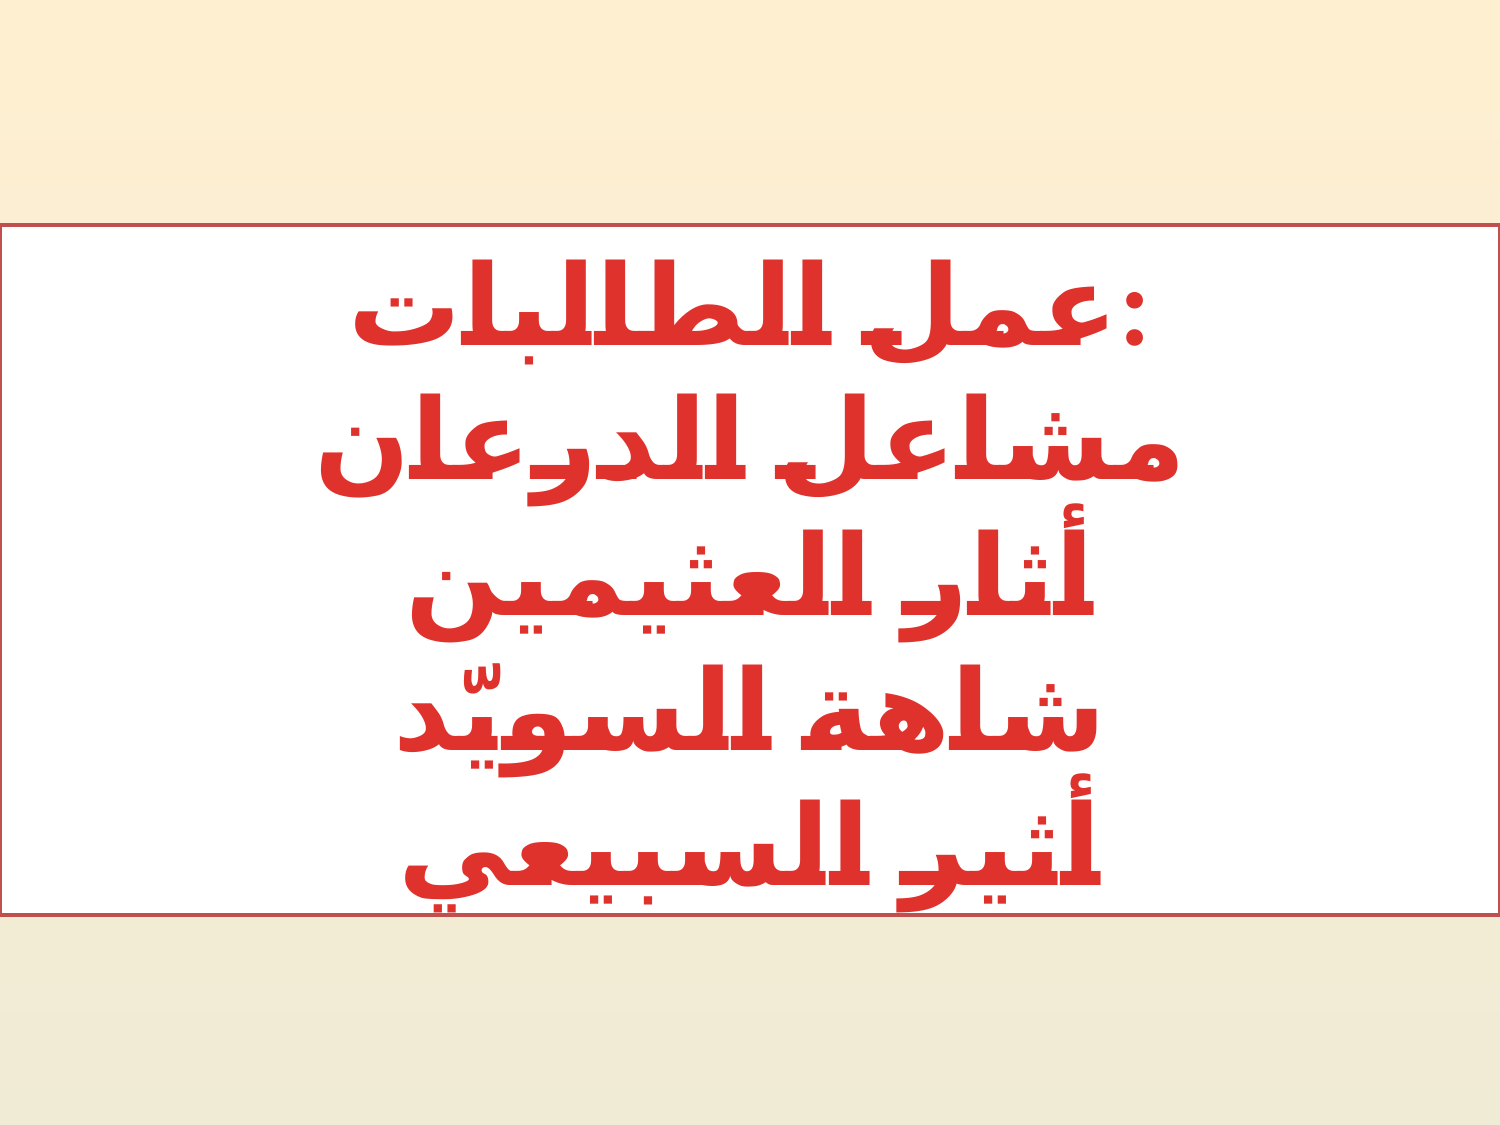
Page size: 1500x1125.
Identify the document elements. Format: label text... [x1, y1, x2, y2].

text_box عمل الطالبات: مشاعل الدرعان أثار العثيمين شاهة السويّد أثير السبيعي [0, 223, 1500, 917]
